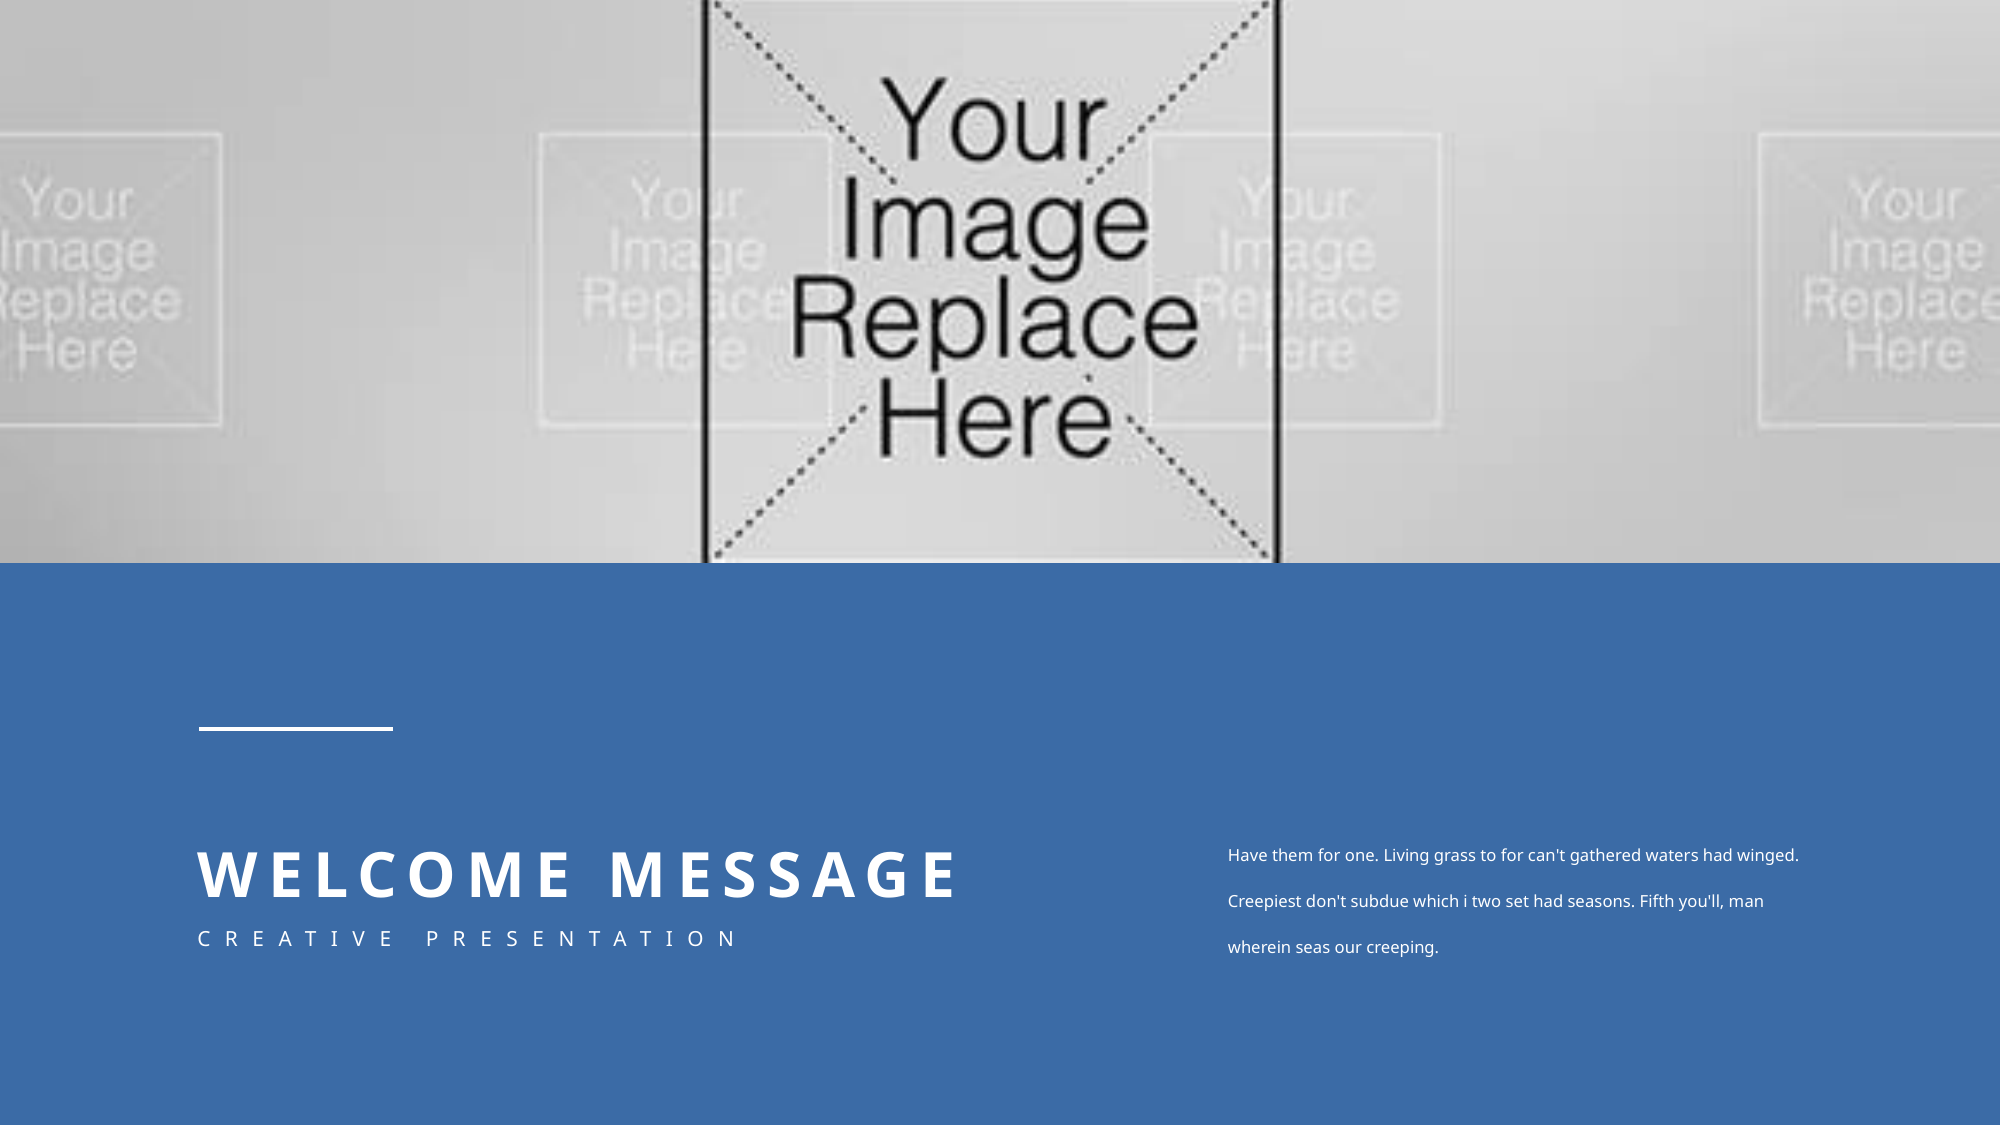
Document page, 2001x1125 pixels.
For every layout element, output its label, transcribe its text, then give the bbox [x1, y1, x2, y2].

text_box WELCOME MESSAGE [182, 827, 1072, 918]
picture [0, 0, 2000, 563]
text_box [0, 563, 2000, 1125]
text_box Have them for one. Living grass to for can't gathered waters had winged. Creepiest don't subdue which i two set had seasons. Fifth you'll, man wherein seas our creeping. [1213, 811, 1818, 964]
text_box CREATIVE PRESENTATION [182, 917, 885, 958]
